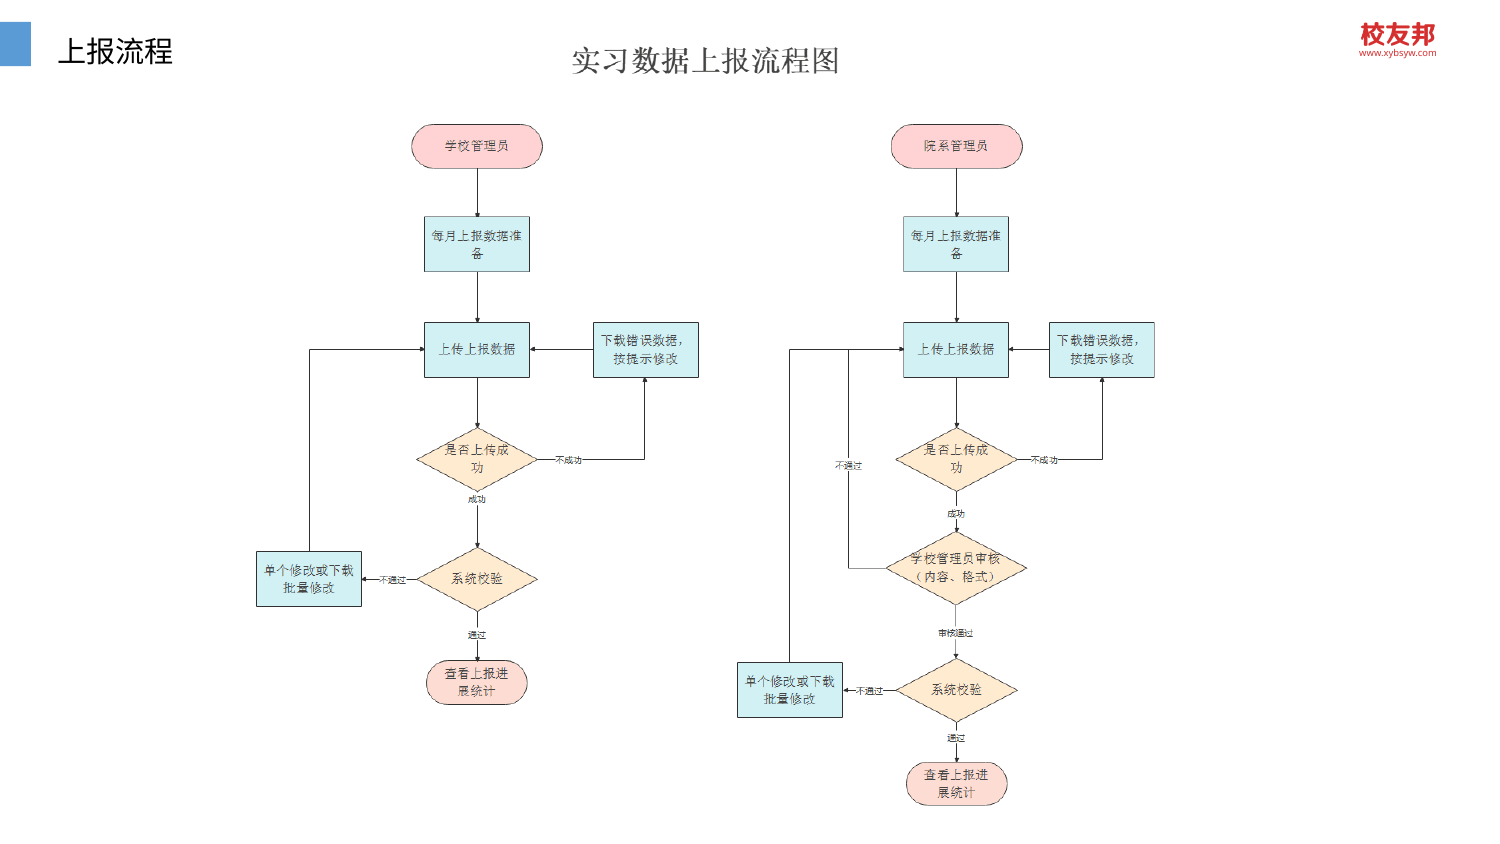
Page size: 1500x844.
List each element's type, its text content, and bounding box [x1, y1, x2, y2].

title 上报流程 [42, 11, 939, 77]
picture [1361, 22, 1435, 46]
picture [256, 38, 1155, 806]
